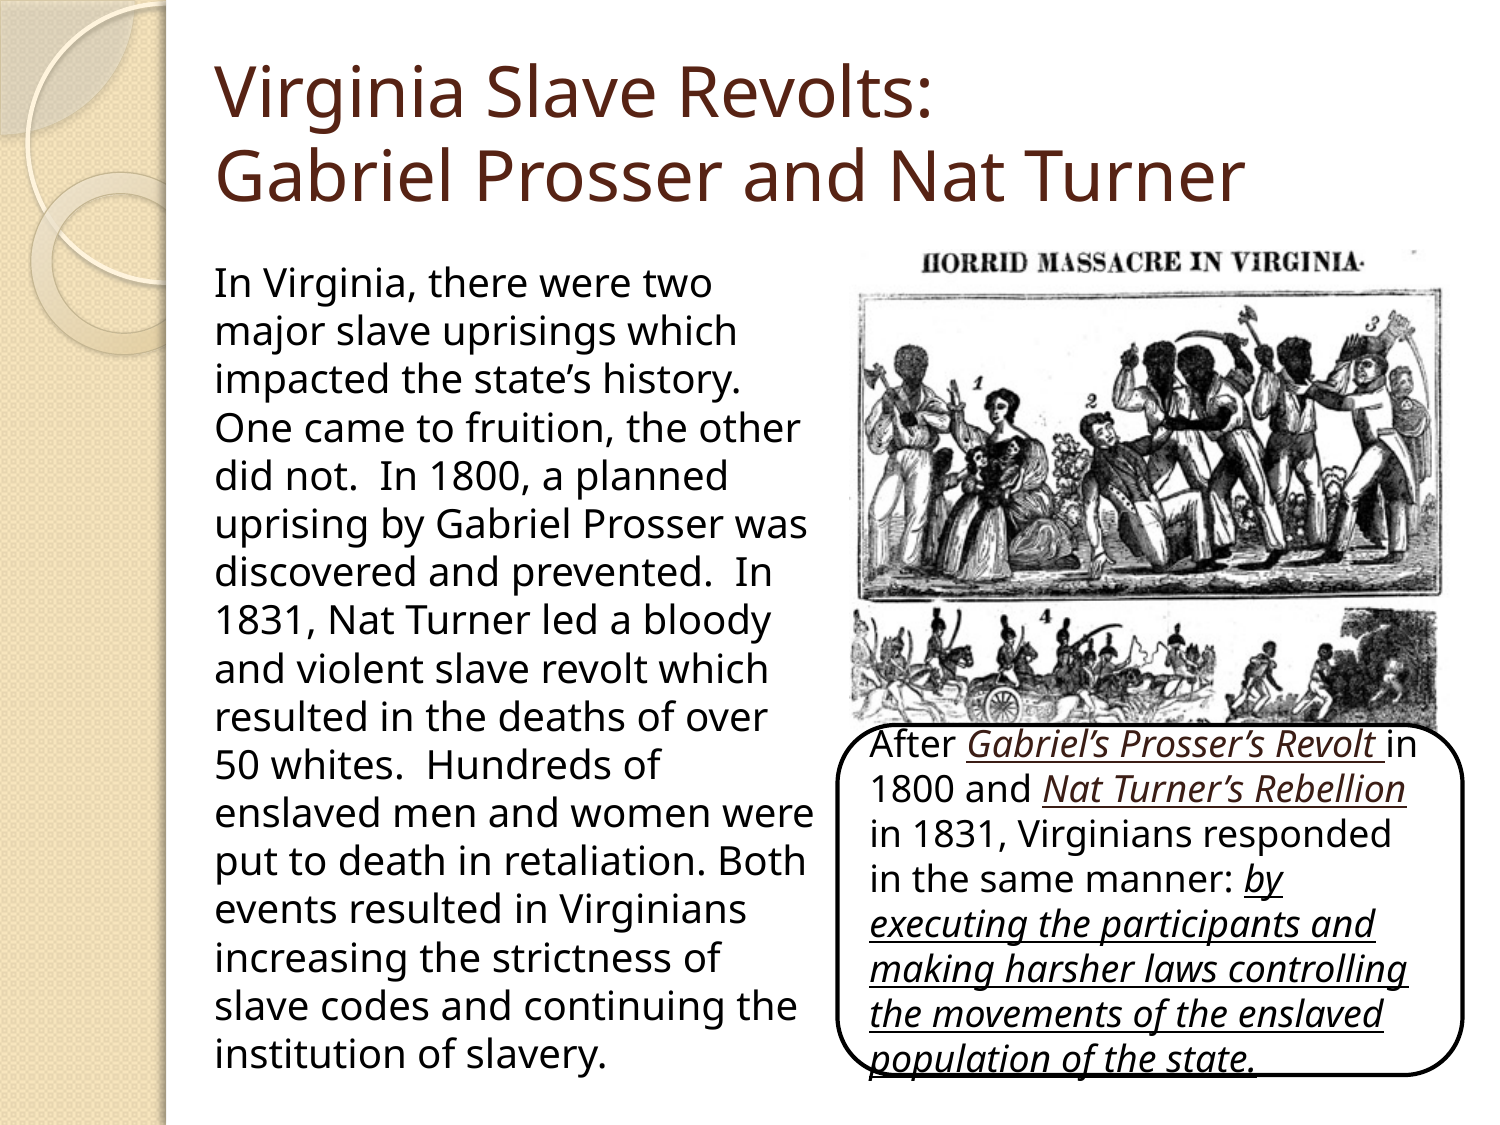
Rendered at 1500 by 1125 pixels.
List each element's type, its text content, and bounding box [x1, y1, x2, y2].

text_box After Gabriel’s Prosser’s Revolt in 1800 and Nat Turner’s Rebellion in 1831, Virginians responded in the same manner: by executing the participants and making harsher laws controlling the movements of the enslaved population of the state. [835, 755, 1465, 1078]
list In Virginia, there were two major slave uprisings which impacted the state’s history. One came to fruition, the other did not. In 1800, a planned uprising by Gabriel Prosser was discovered and prevented. In 1831, Nat Turner led a bloody and violent slave revolt which resulted in the deaths of over 50 whites. Hundreds of enslaved men and women were put to death in retaliation. Both events resulted in Virginians increasing the strictness of slave codes and continuing the institution of slavery. [187, 249, 836, 1100]
title Virginia Slave Revolts: Gabriel Prosser and Nat Turner [200, 37, 1430, 225]
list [849, 249, 1451, 780]
